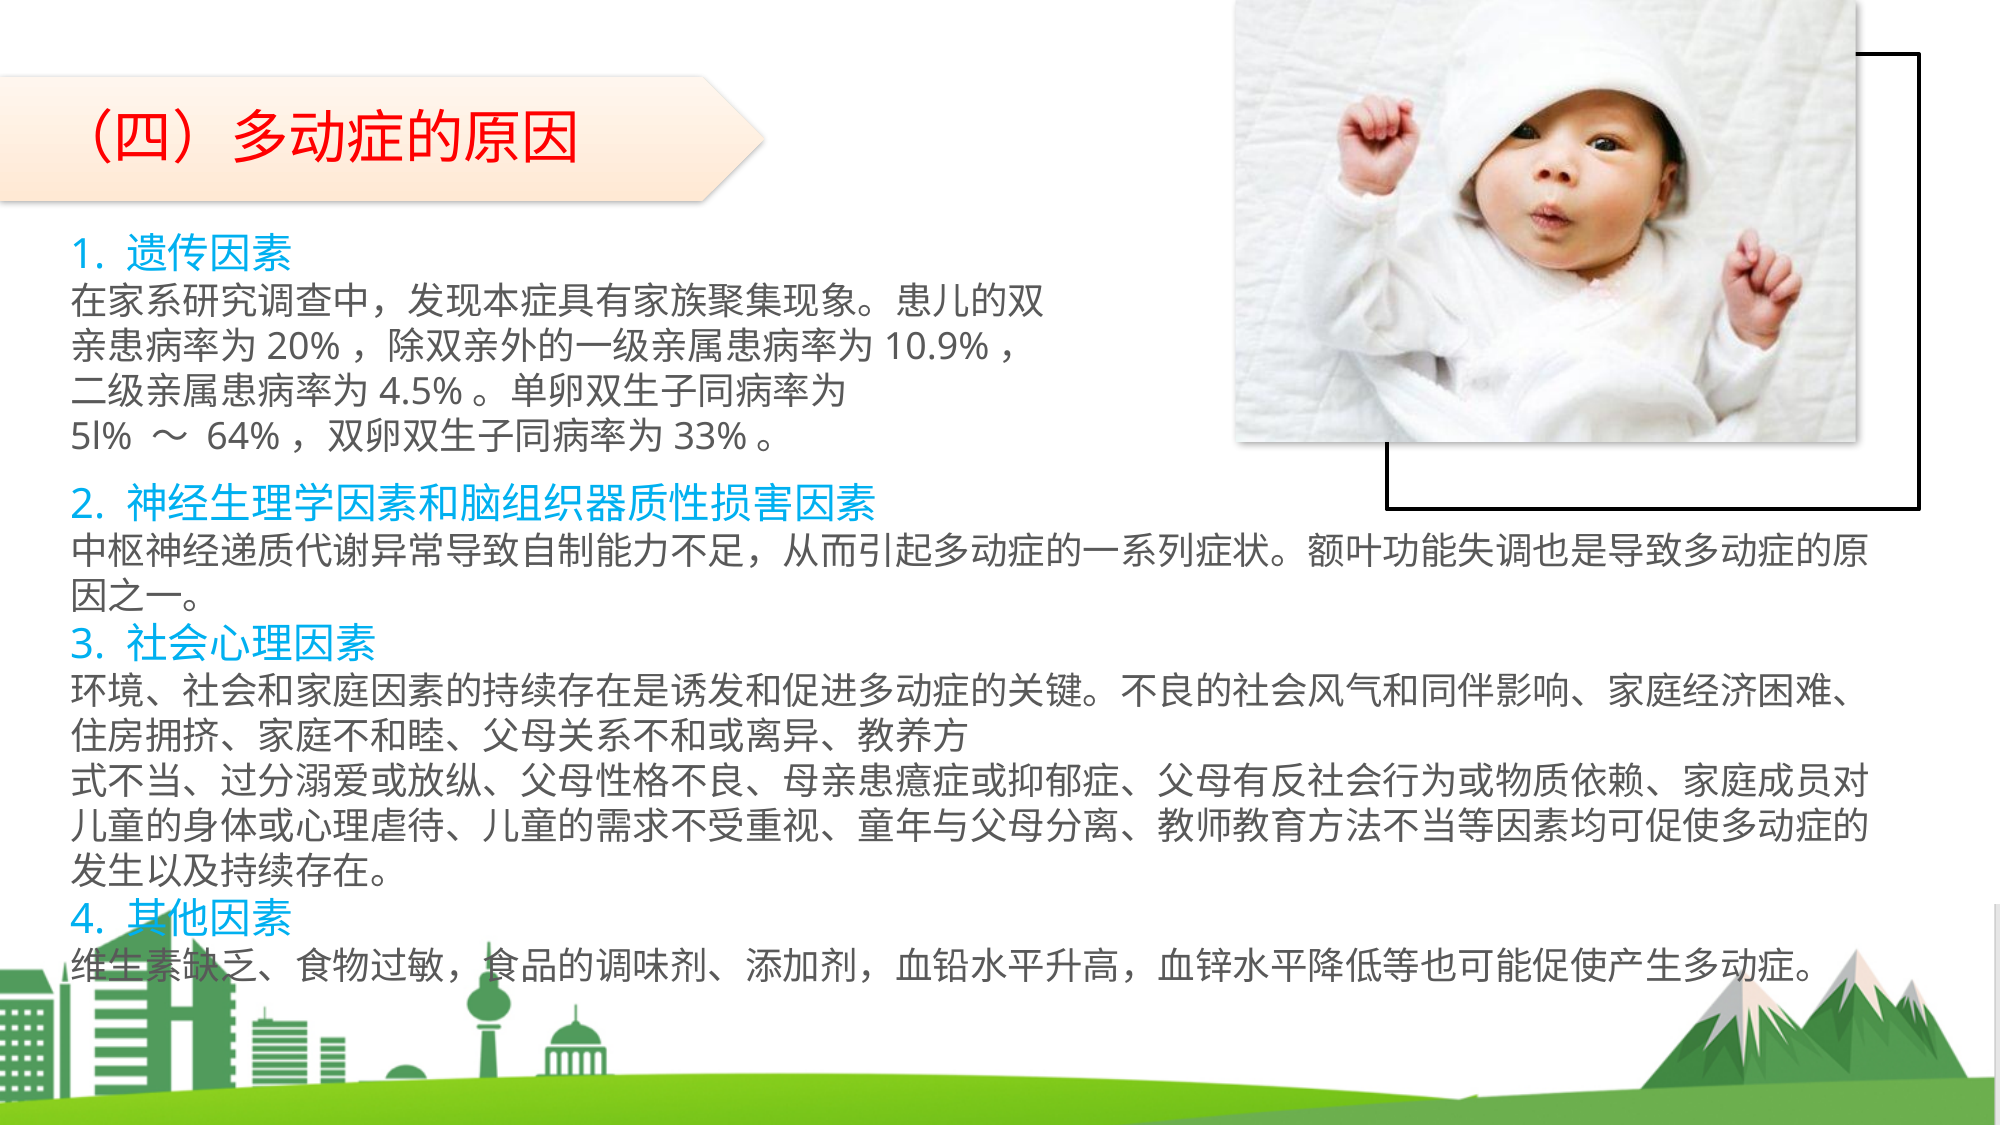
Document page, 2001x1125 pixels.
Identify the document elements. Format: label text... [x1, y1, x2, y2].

text_box [1234, 0, 1858, 444]
text_box 1. 遗传因素 在家系研究调查中，发现本症具有家族聚集现象。患儿的双亲患病率为20%，除双亲外的一级亲属患病率为10.9%，二级亲属患病率为4.5%。单卵双生子同病率为 5l% ～ 64%，双卵双生子同病率为33%。 [55, 219, 1068, 465]
picture [140, 920, 154, 924]
picture [0, 904, 2000, 1125]
text_box [1385, 52, 1921, 511]
picture [216, 904, 244, 931]
picture [140, 913, 154, 917]
text_box 2. 神经生理学因素和脑组织器质性损害因素 中枢神经递质代谢异常导致自制能力不足，从而引起多动症的一系列症状。额叶功能失调也是导致多动症的原因之一。 3. 社会心理因素 环境、社会和家庭因素的持续存在是诱发和促进多动症的关键。不良的社会风气和同伴影响、家庭经济困难、住房拥挤、家庭不和睦、父母关系不和或离异、教养方 式不当、过分溺爱或放纵、父母性格不良、母亲患癔症或抑郁症、父母有反社会行为或物质依赖、家庭成员对儿童的身体或心理虐待、儿童的需求不受重视、童年与父母分离、教师教育方法不当等因素均可促使多动症的发生以及持续存在。 4. 其他因素 维生素缺乏、食物过敏，食品的调味剂、添加剂，血铅水平升高，血锌水平降低等也可能促使产生多动症。 [55, 469, 1902, 902]
text_box （四）多动症的原因 [40, 92, 595, 178]
text_box [0, 76, 765, 202]
picture [77, 910, 85, 922]
